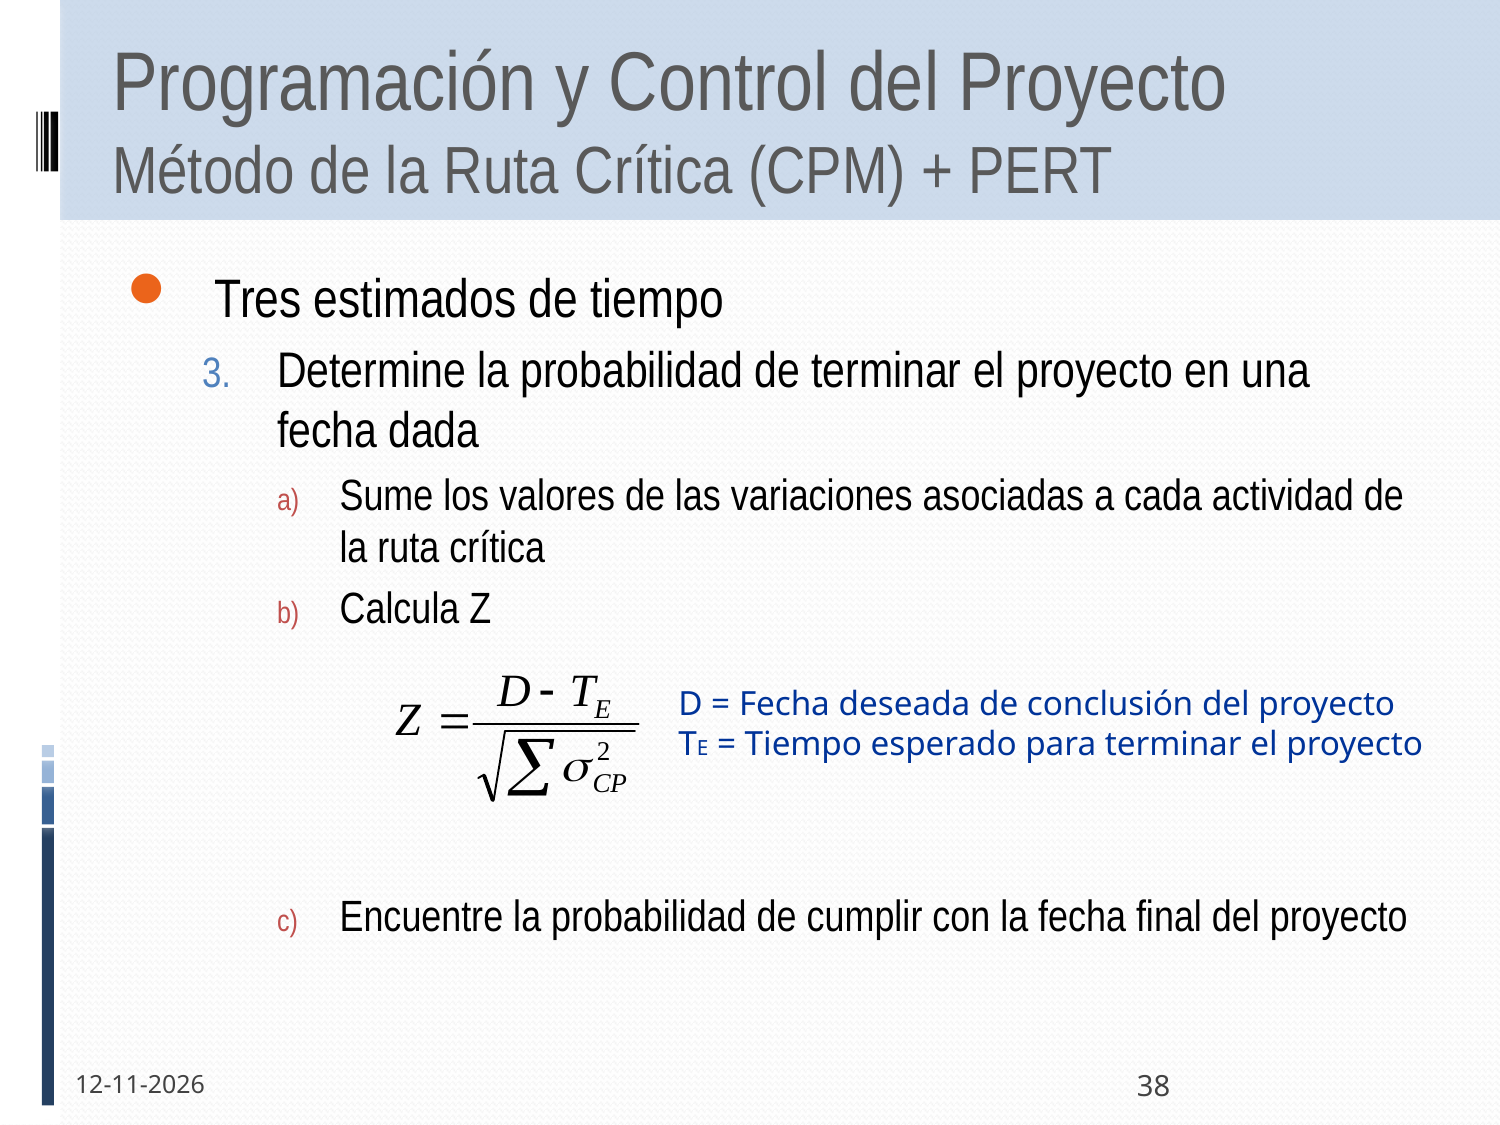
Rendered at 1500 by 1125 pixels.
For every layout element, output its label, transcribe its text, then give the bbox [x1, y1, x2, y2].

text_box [387, 662, 651, 814]
list Tres estimados de tiempo Determine la probabilidad de terminar el proyecto en una fecha dada Sume los valores de las variaciones asociadas a cada actividad de la ruta crítica Calcula Z Encuentre la probabilidad de cumplir con la fecha final del proyecto [111, 255, 1436, 1038]
slide_number 38 [1045, 1046, 1171, 1107]
title Programación y Control del Proyecto Método de la Ruta Crítica (CPM) + PERT [111, 18, 1436, 207]
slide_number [75, 1042, 243, 1103]
text_box D = Fecha deseada de conclusión del proyecto TE = Tiempo esperado para terminar el proyecto [663, 674, 1439, 770]
text_box B(5) [381, 664, 657, 824]
